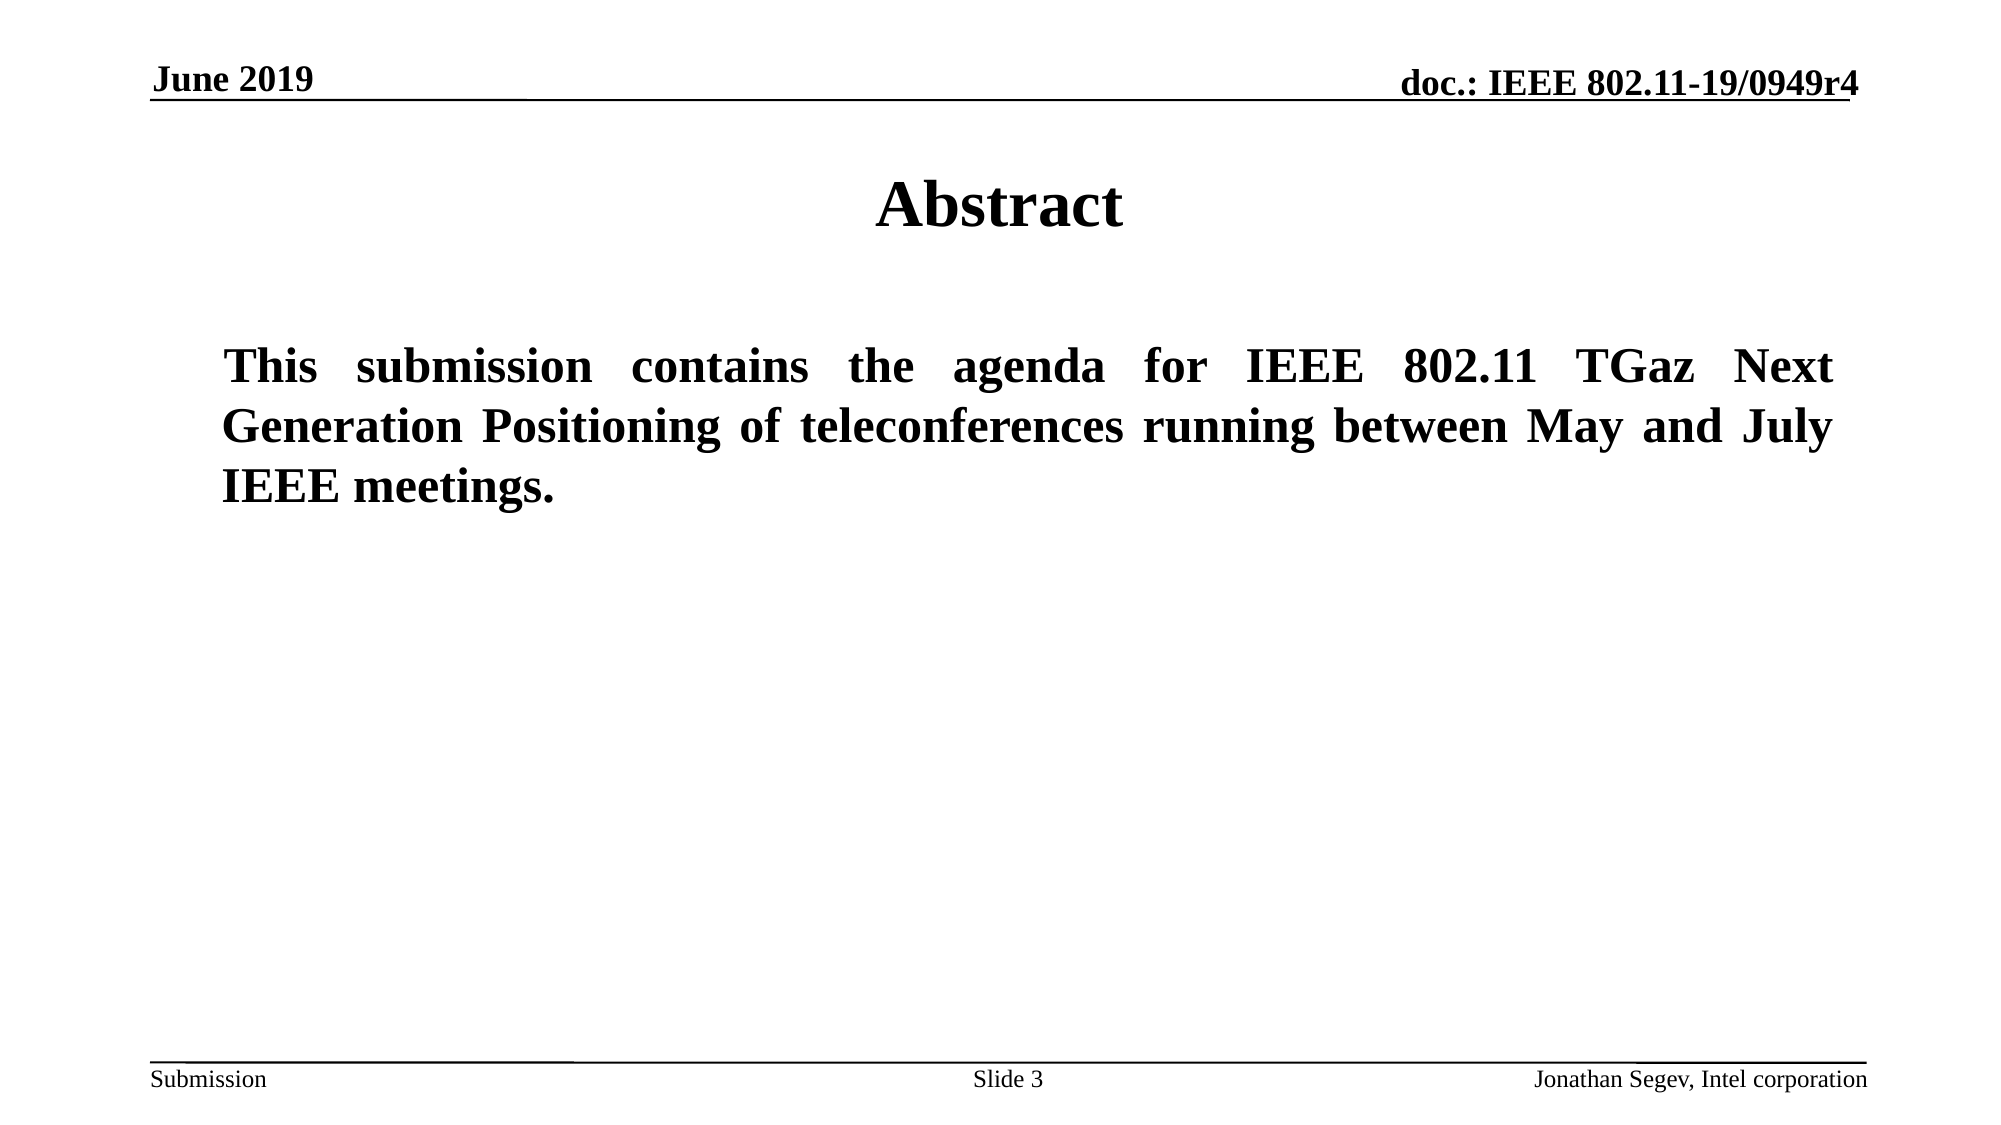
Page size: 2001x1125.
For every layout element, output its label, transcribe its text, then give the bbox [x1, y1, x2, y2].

list This submission contains the agenda for IEEE 802.11 TGaz Next Generation Positioning of teleconferences running between May and July IEEE meetings. [149, 324, 1850, 1000]
slide_number Slide 3 [950, 1061, 1067, 1123]
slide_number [152, 54, 563, 100]
title Abstract [149, 112, 1850, 288]
footer Jonathan Segev, Intel corporation [1171, 1061, 1869, 1093]
